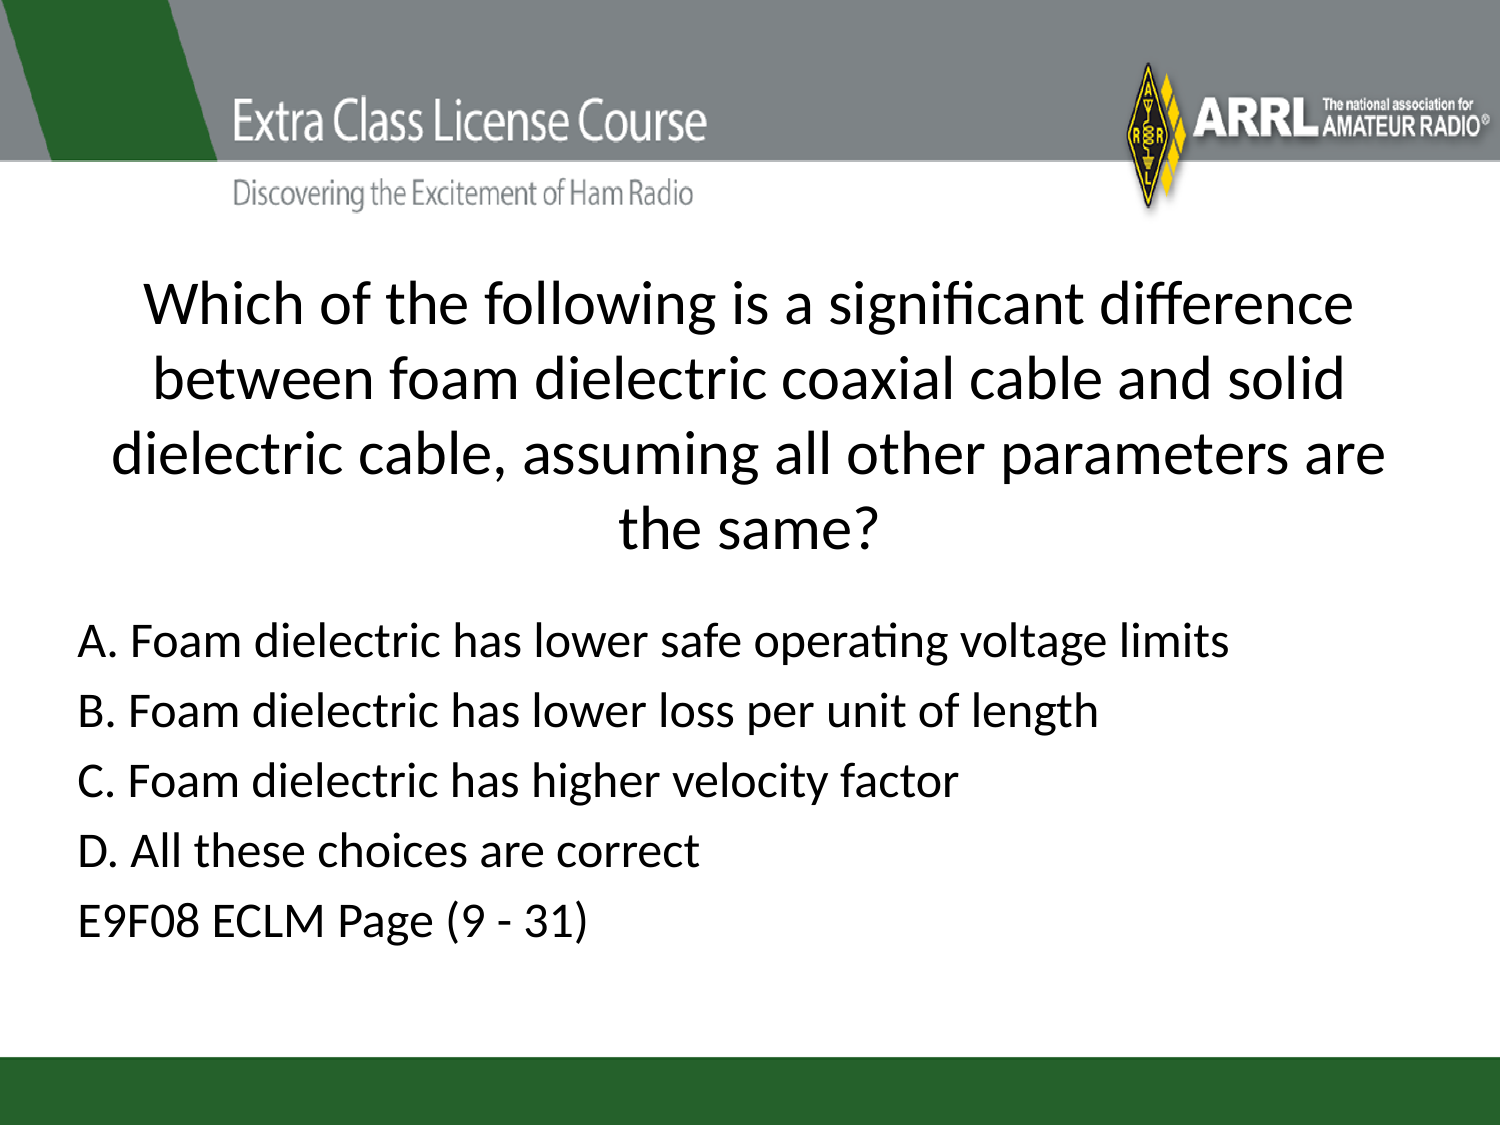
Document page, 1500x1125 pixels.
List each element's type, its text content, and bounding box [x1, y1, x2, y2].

list A. Foam dielectric has lower safe operating voltage limits B. Foam dielectric has lower loss per unit of length C. Foam dielectric has higher velocity factor D. All these choices are correct E9F08 ECLM Page (9 - 31) [62, 600, 1413, 975]
title Which of the following is a significant difference between foam dielectric coaxial cable and solid dielectric cable, assuming all other parameters are the same? [75, 254, 1425, 435]
picture [0, 0, 1500, 1125]
